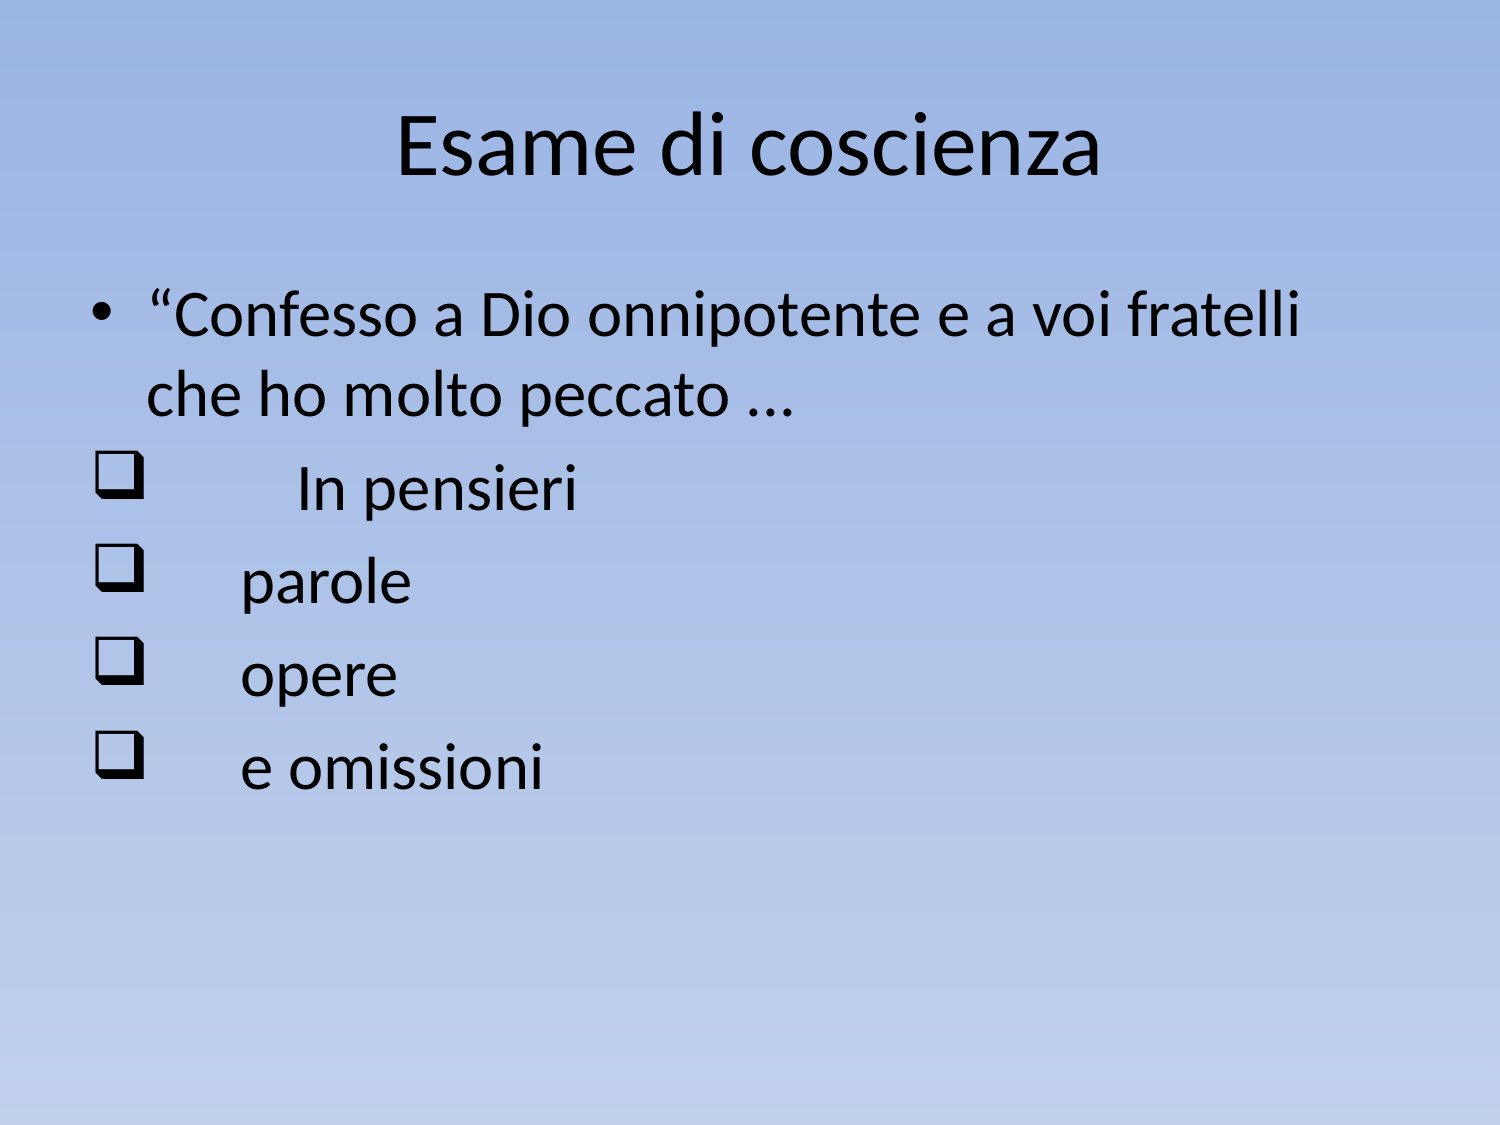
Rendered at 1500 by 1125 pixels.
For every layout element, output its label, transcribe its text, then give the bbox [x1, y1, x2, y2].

list “Confesso a Dio onnipotente e a voi fratelli che ho molto peccato ... In pensieri parole opere e omissioni [75, 262, 1425, 1005]
title Esame di coscienza [75, 45, 1425, 233]
